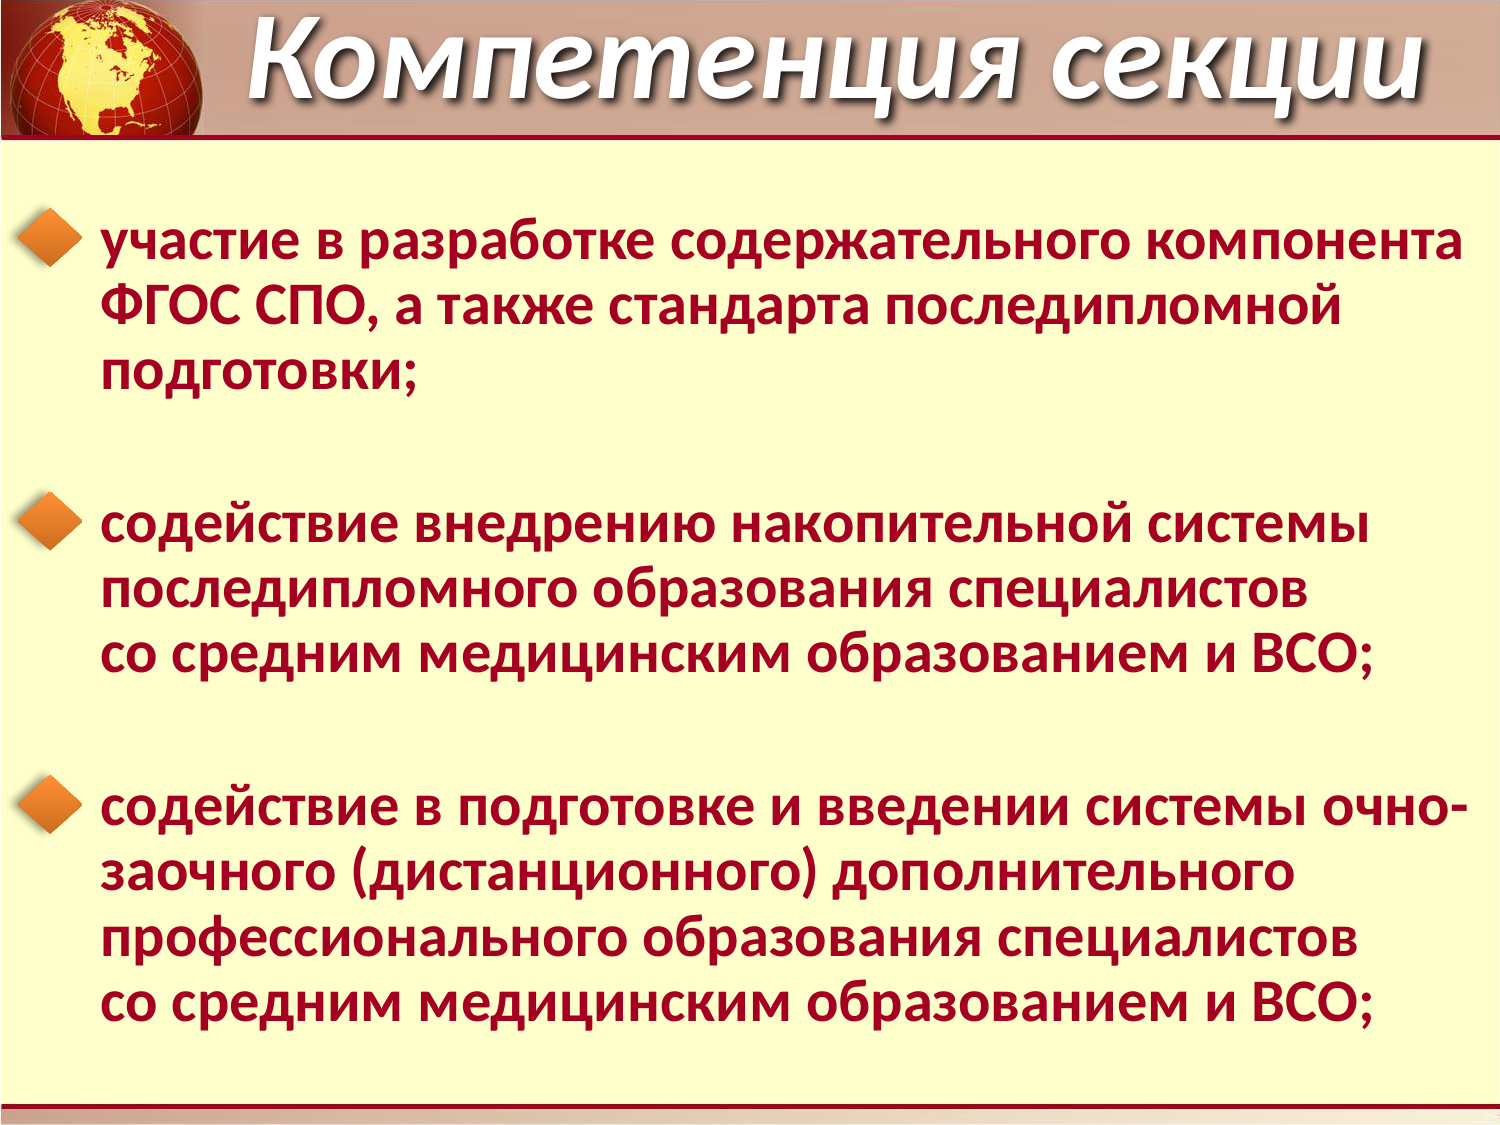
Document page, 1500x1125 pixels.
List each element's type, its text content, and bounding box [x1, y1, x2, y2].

picture [0, 0, 1500, 1125]
text_box [17, 491, 83, 551]
text_box Компетенция секции [171, 0, 1500, 134]
text_box [17, 775, 83, 835]
text_box [17, 208, 83, 268]
text_box участие в разработке содержательного компонента ФГОС СПО, а также стандарта последипломной подготовки; содействие внедрению накопительной системы последипломного образования специалистов со средним медицинским образованием и ВСО; содействие в подготовке и введении системы очно-заочного (дистанционного) дополнительного профессионального образования специалистов со средним медицинским образованием и ВСО; [70, 199, 1500, 1035]
